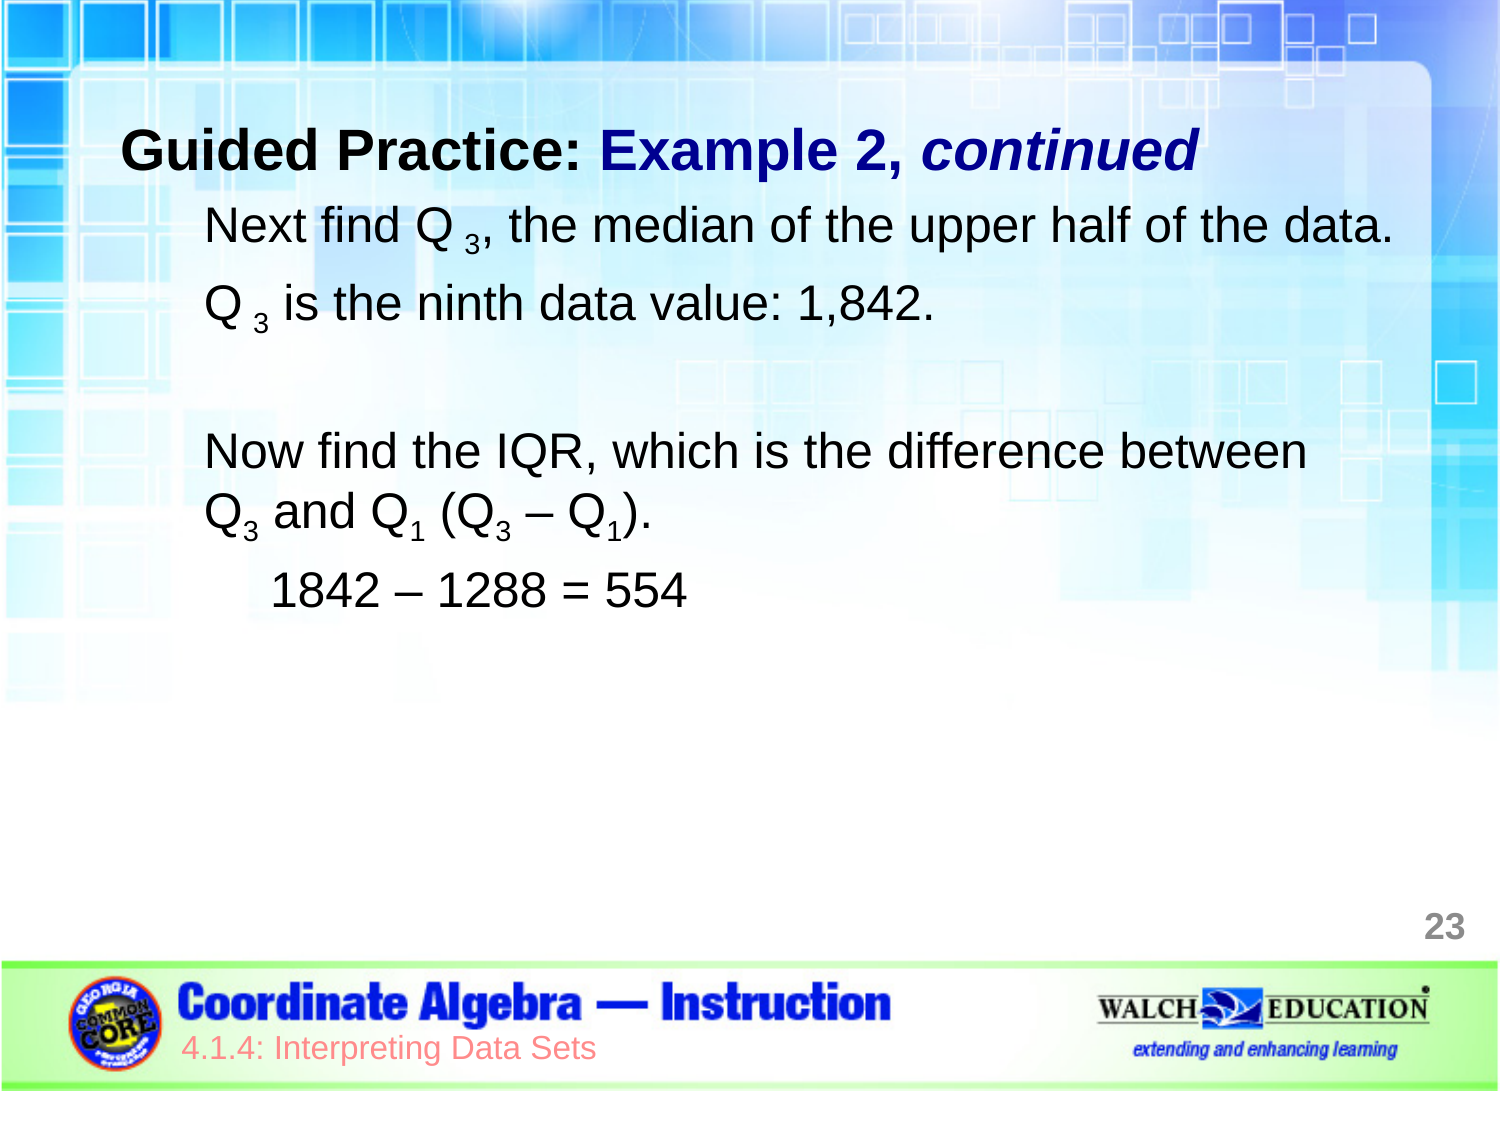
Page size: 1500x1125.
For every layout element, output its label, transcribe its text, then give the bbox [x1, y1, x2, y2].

subtitle Guided Practice: Example 2, continued Next find Q 3, the median of the upper half of the data. Q 3 is the ninth data value: 1,842. Now find the IQR, which is the difference between Q3 and Q1 (Q3 – Q1). 1842 – 1288 = 554 [105, 105, 1423, 925]
picture [1, 0, 1500, 1091]
footer 4.1.4: Interpreting Data Sets [166, 1024, 1080, 1069]
slide_number 23 [1361, 901, 1481, 949]
